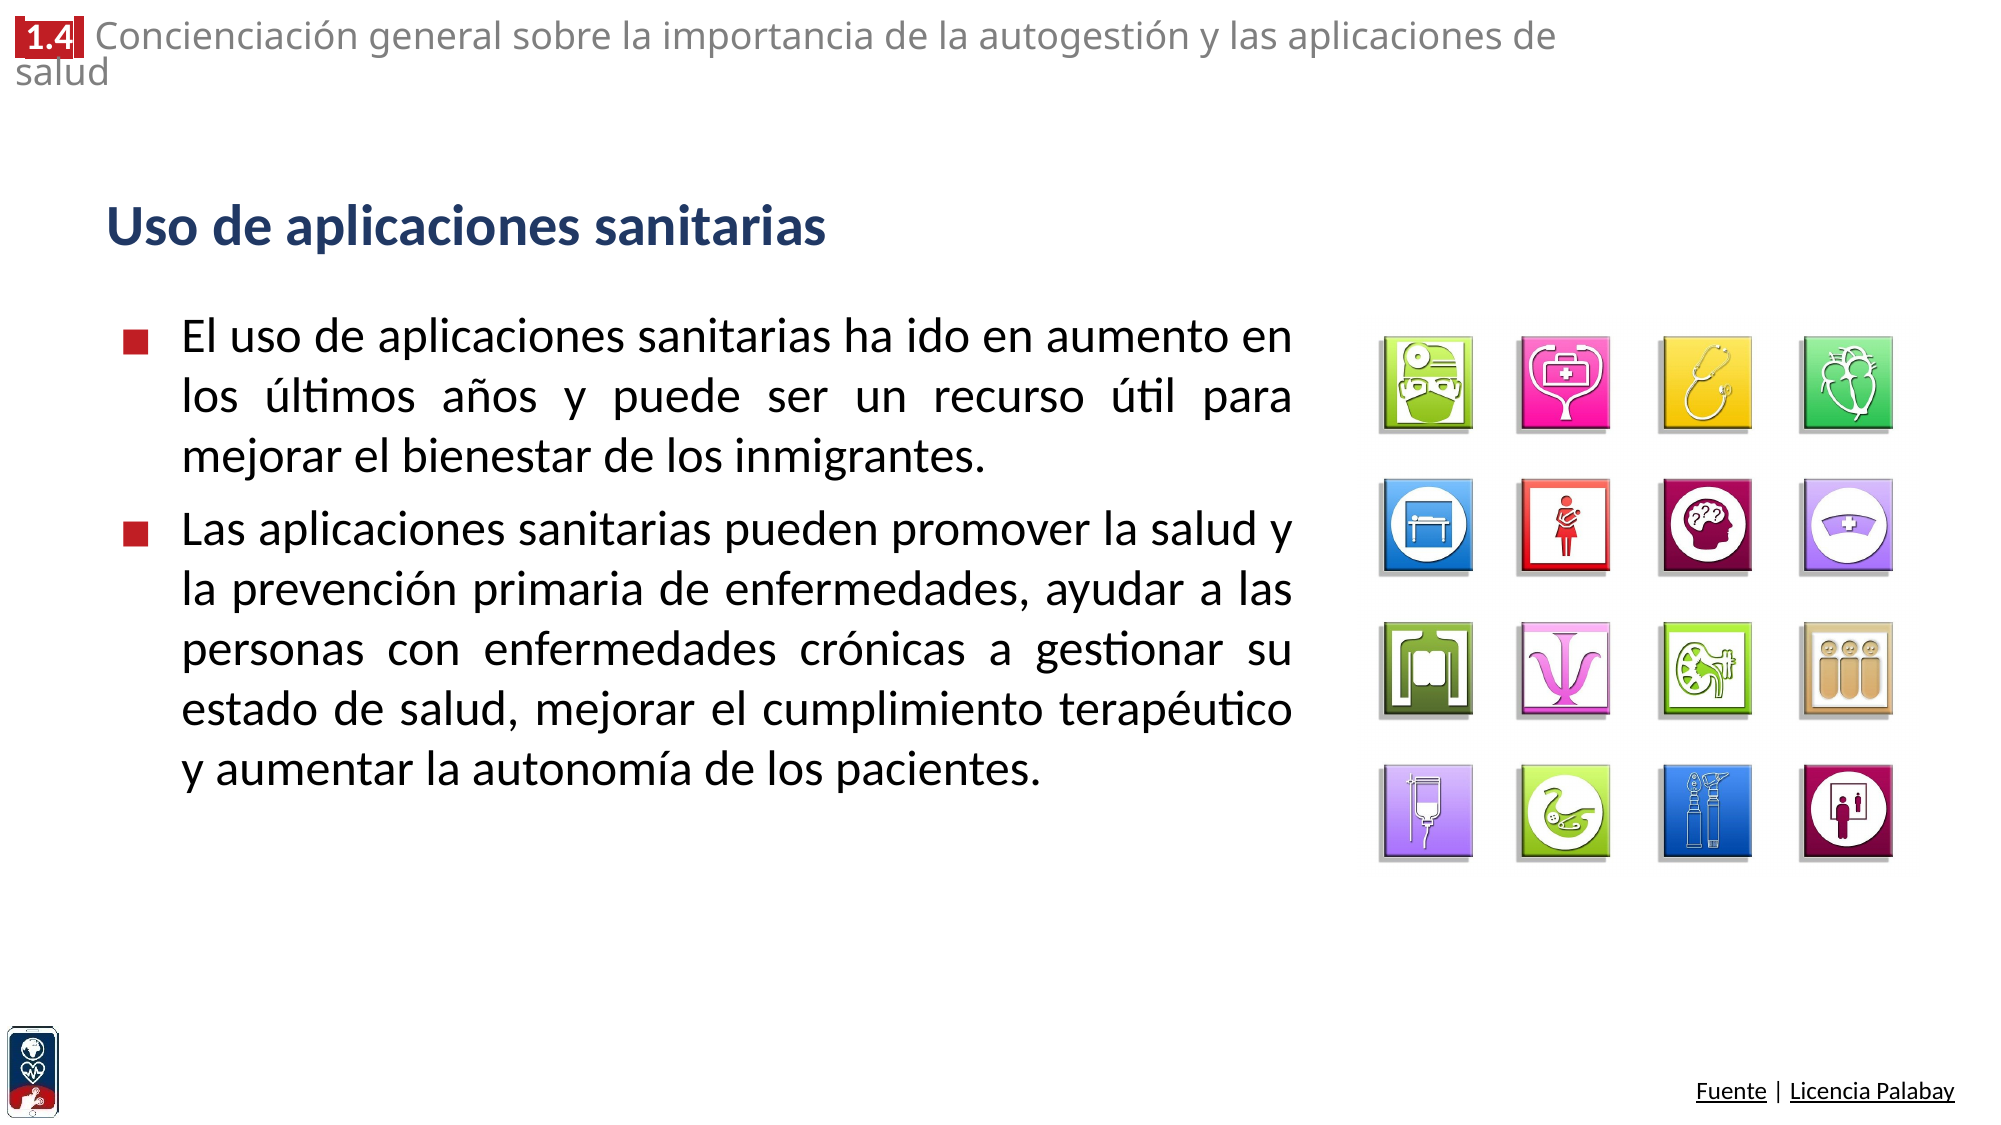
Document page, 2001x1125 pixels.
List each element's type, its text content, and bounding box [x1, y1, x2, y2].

picture [1357, 314, 1920, 878]
title Uso de aplicaciones sanitarias [91, 177, 1906, 277]
picture [7, 1026, 59, 1118]
list El uso de aplicaciones sanitarias ha ido en aumento en los últimos años y puede ser un recurso útil para mejorar el bienestar de los inmigrantes. Las aplicaciones sanitarias pueden promover la salud y la prevención primaria de enfermedades, ayudar a las personas con enfermedades crónicas a gestionar su estado de salud, mejorar el cumplimiento terapéutico y aumentar la autonomía de los pacientes. [91, 295, 1309, 1094]
text_box Fuente | Licencia Palabay [530, 1066, 1970, 1112]
